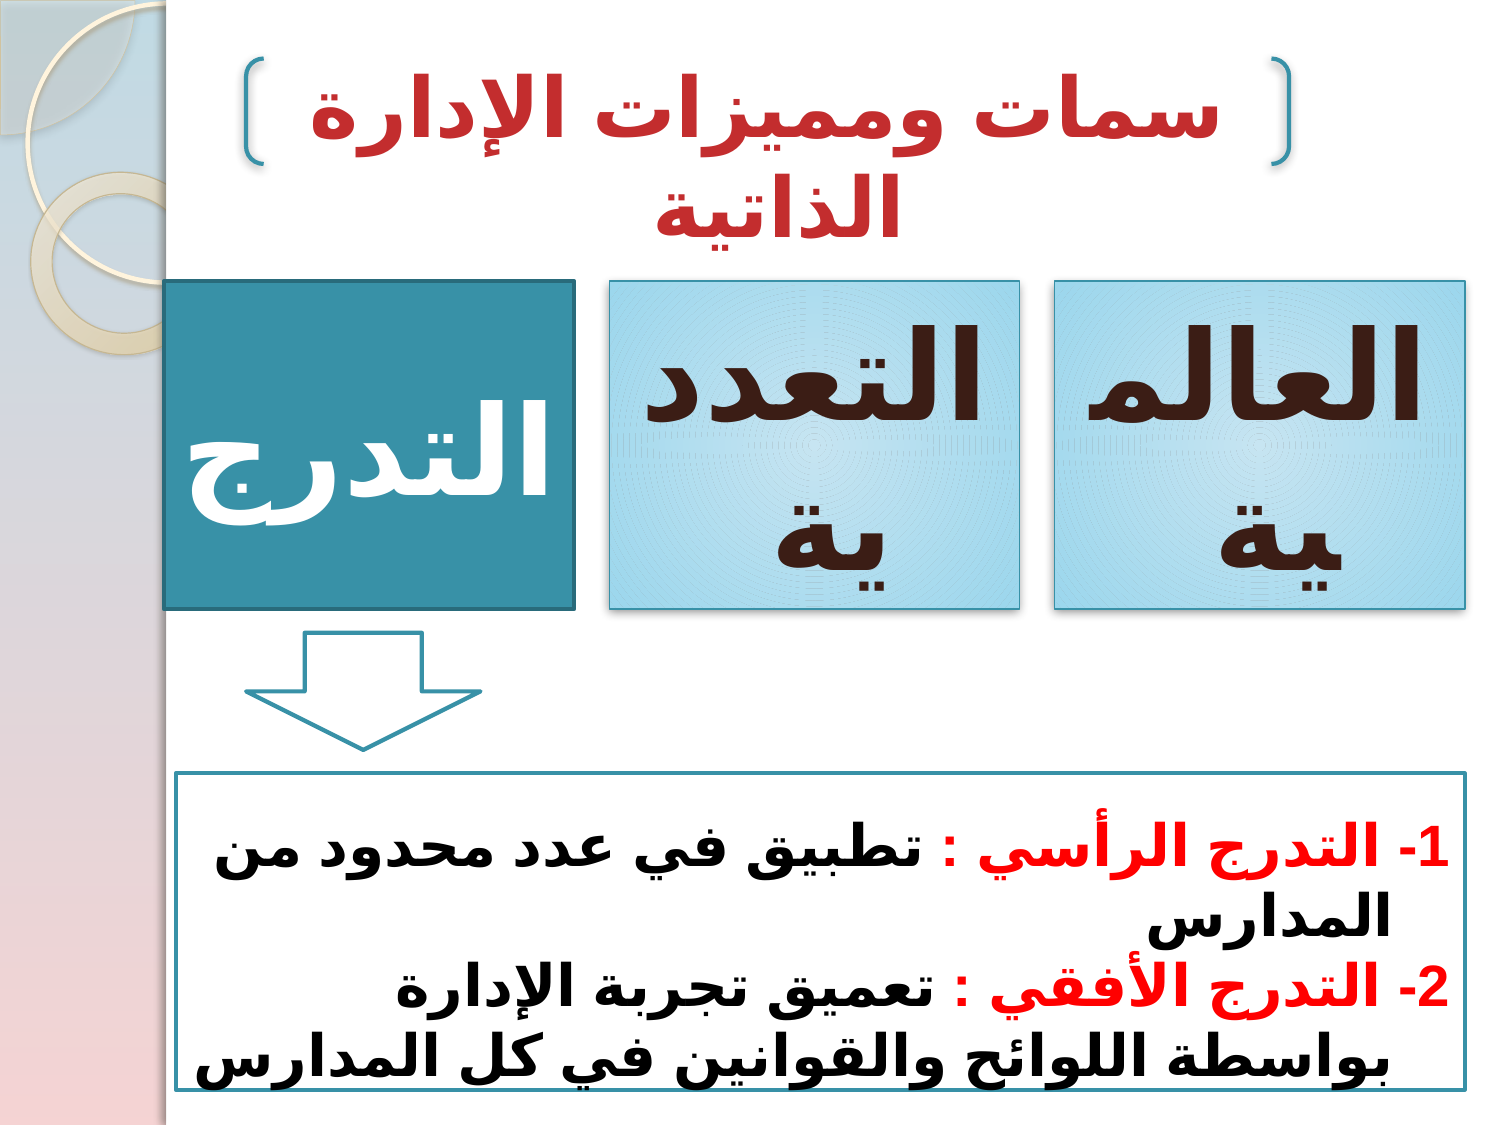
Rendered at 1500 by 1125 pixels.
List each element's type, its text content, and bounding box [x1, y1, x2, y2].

text_box [174, 771, 1467, 1092]
text_box العالمية [1054, 280, 1466, 610]
text_box سمات ومميزات الإدارة الذاتية [281, 46, 1254, 262]
text_box 1- التدرج الرأسي : تطبيق في عدد محدود من المدارس 2- التدرج الأفقي : تعميق تجربة الإدارة بواسطة اللوائح والقوانين في كل المدارس [147, 800, 1465, 1096]
text_box التعددية [609, 280, 1020, 610]
text_box [243, 56, 281, 167]
text_box التدرج [162, 279, 576, 611]
text_box [244, 630, 483, 752]
text_box [1254, 56, 1292, 167]
